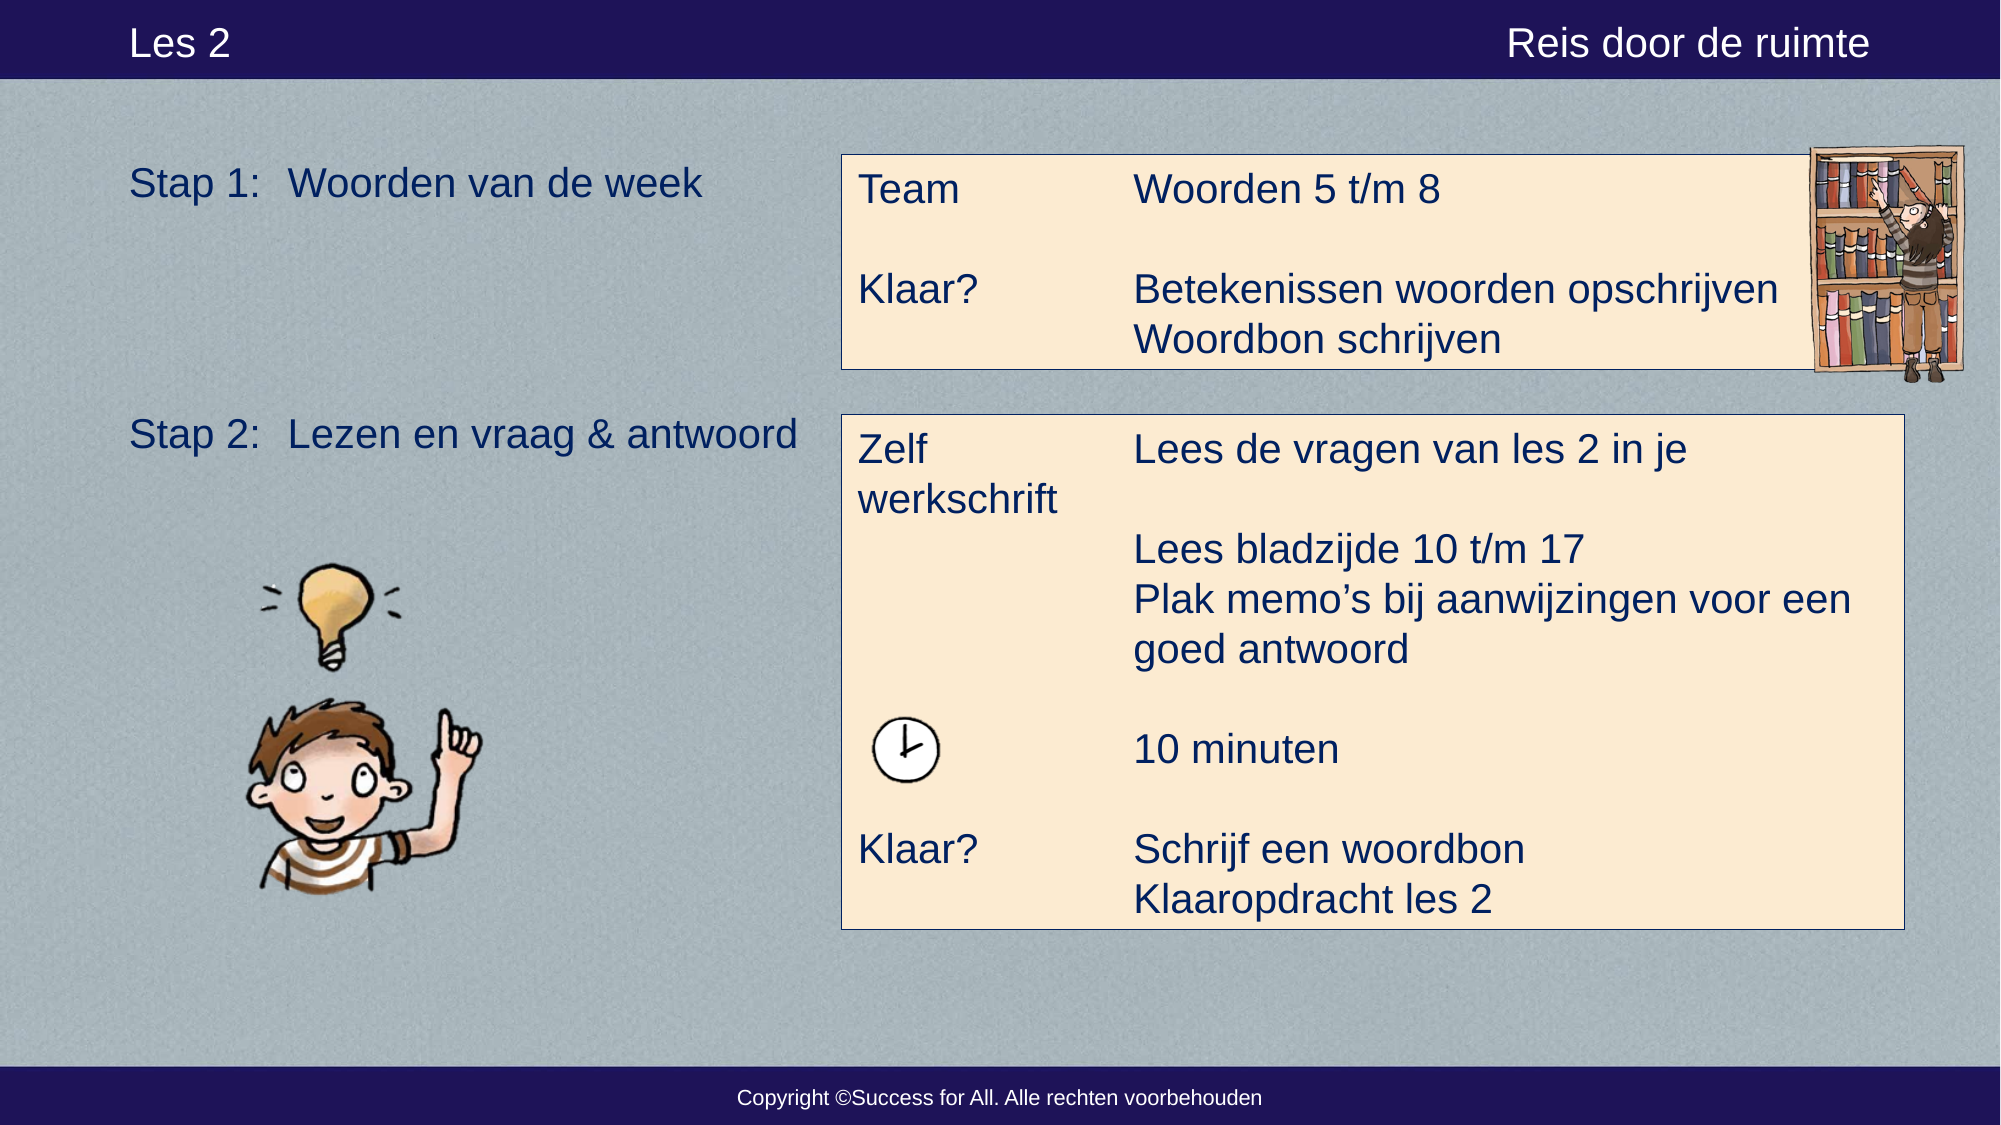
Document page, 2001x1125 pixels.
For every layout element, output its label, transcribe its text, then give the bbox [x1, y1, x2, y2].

text_box Les 2 [114, 8, 354, 73]
text_box Team Woorden 5 t/m 8 Klaar? Betekenissen woorden opschrijven Woordbon schrijven [841, 154, 1793, 370]
text_box Stap 1: Woorden van de week Stap 2: Lezen en vraag & antwoord [114, 148, 907, 514]
text_box Zelf Lees de vragen van les 2 in je werkschrift Lees bladzijde 10 t/m 17 Plak memo’s bij aanwijzingen voor een goed antwoord 10 minuten Klaar? Schrijf een woordbon Klaaropdracht les 2 [841, 414, 1905, 930]
text_box Copyright ©Success for All. Alle rechten voorbehouden [0, 1076, 2000, 1125]
text_box Reis door de ruimte [999, 8, 1886, 73]
picture [0, 0, 2001, 1125]
